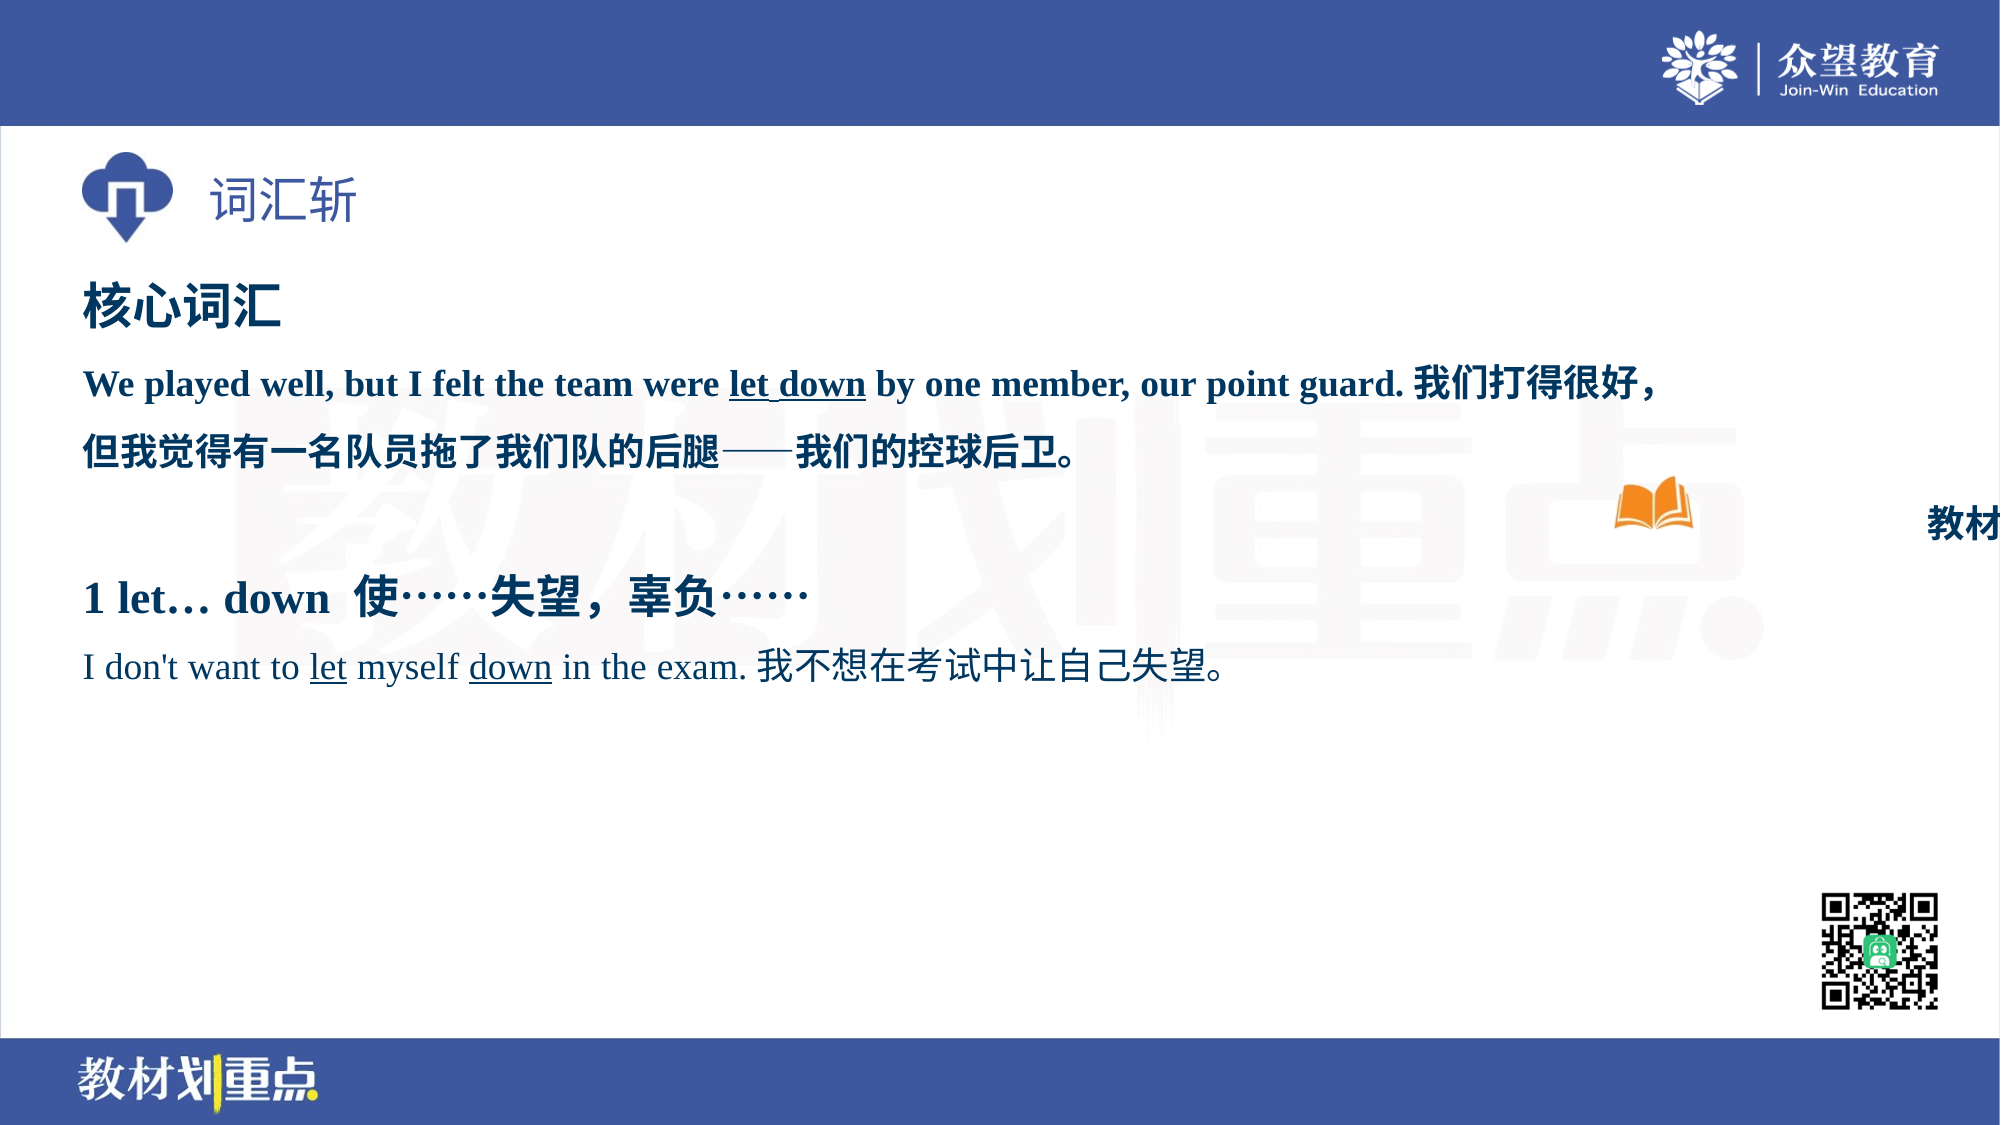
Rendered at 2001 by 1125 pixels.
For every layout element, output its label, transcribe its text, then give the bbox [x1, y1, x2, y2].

text_box We played well, but I felt the team were let down by one member, our point guard.我们打得很好， 但我觉得有一名队员拖了我们队的后腿——我们的控球后卫。 教材P2 [82, 335, 1817, 538]
text_box 1 let… down 使……失望，辜负…… [82, 543, 1817, 622]
picture [0, 0, 2000, 1125]
text_box 核心词汇 [82, 247, 1817, 335]
text_box I don't want to let myself down in the exam.我不想在考试中让自己失望。 [82, 622, 1817, 681]
